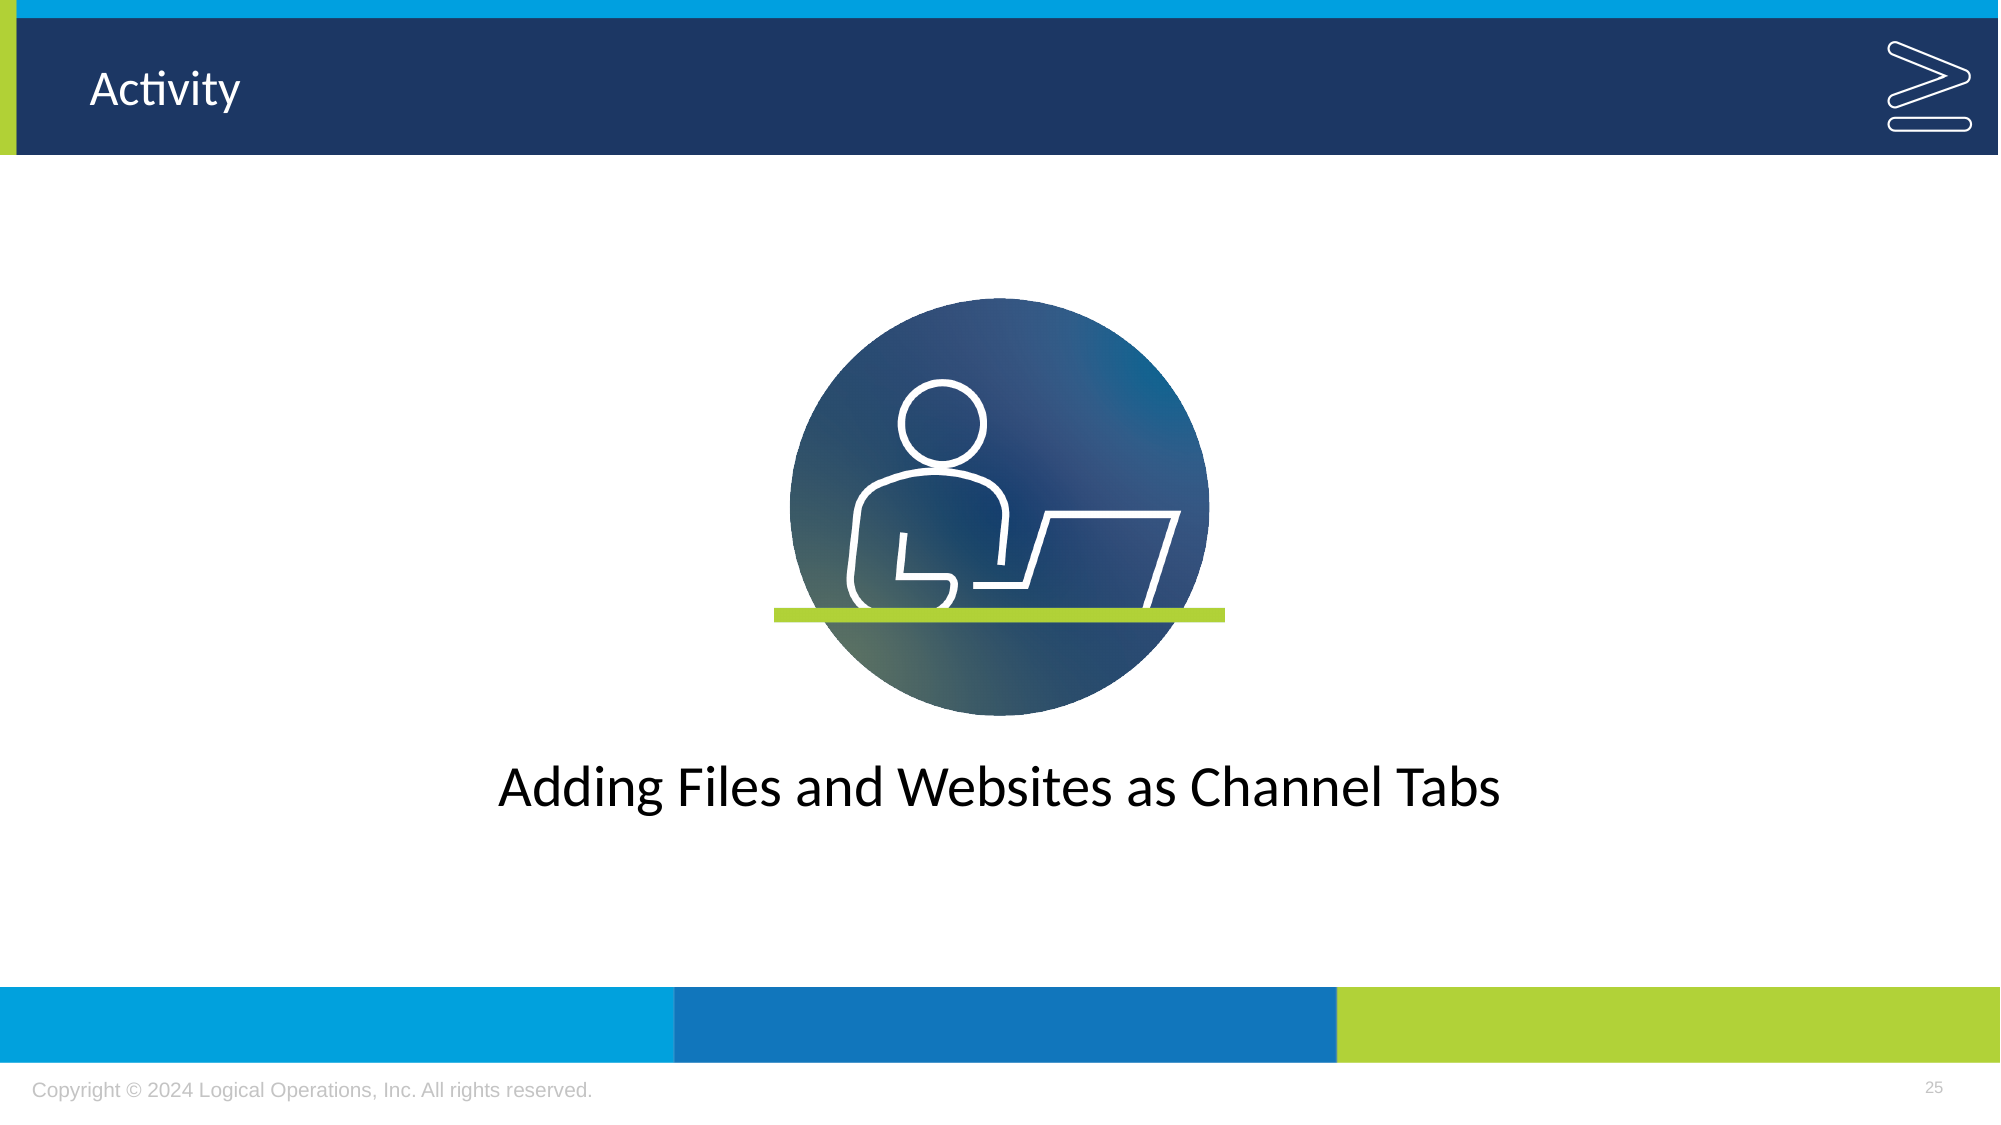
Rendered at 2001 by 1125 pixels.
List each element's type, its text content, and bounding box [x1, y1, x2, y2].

picture [774, 298, 1225, 716]
picture [674, 987, 2000, 1063]
picture [0, 0, 1998, 155]
slide_number 25 [1491, 1057, 1959, 1118]
list Adding Files and Websites as Channel Tabs [125, 740, 1875, 841]
